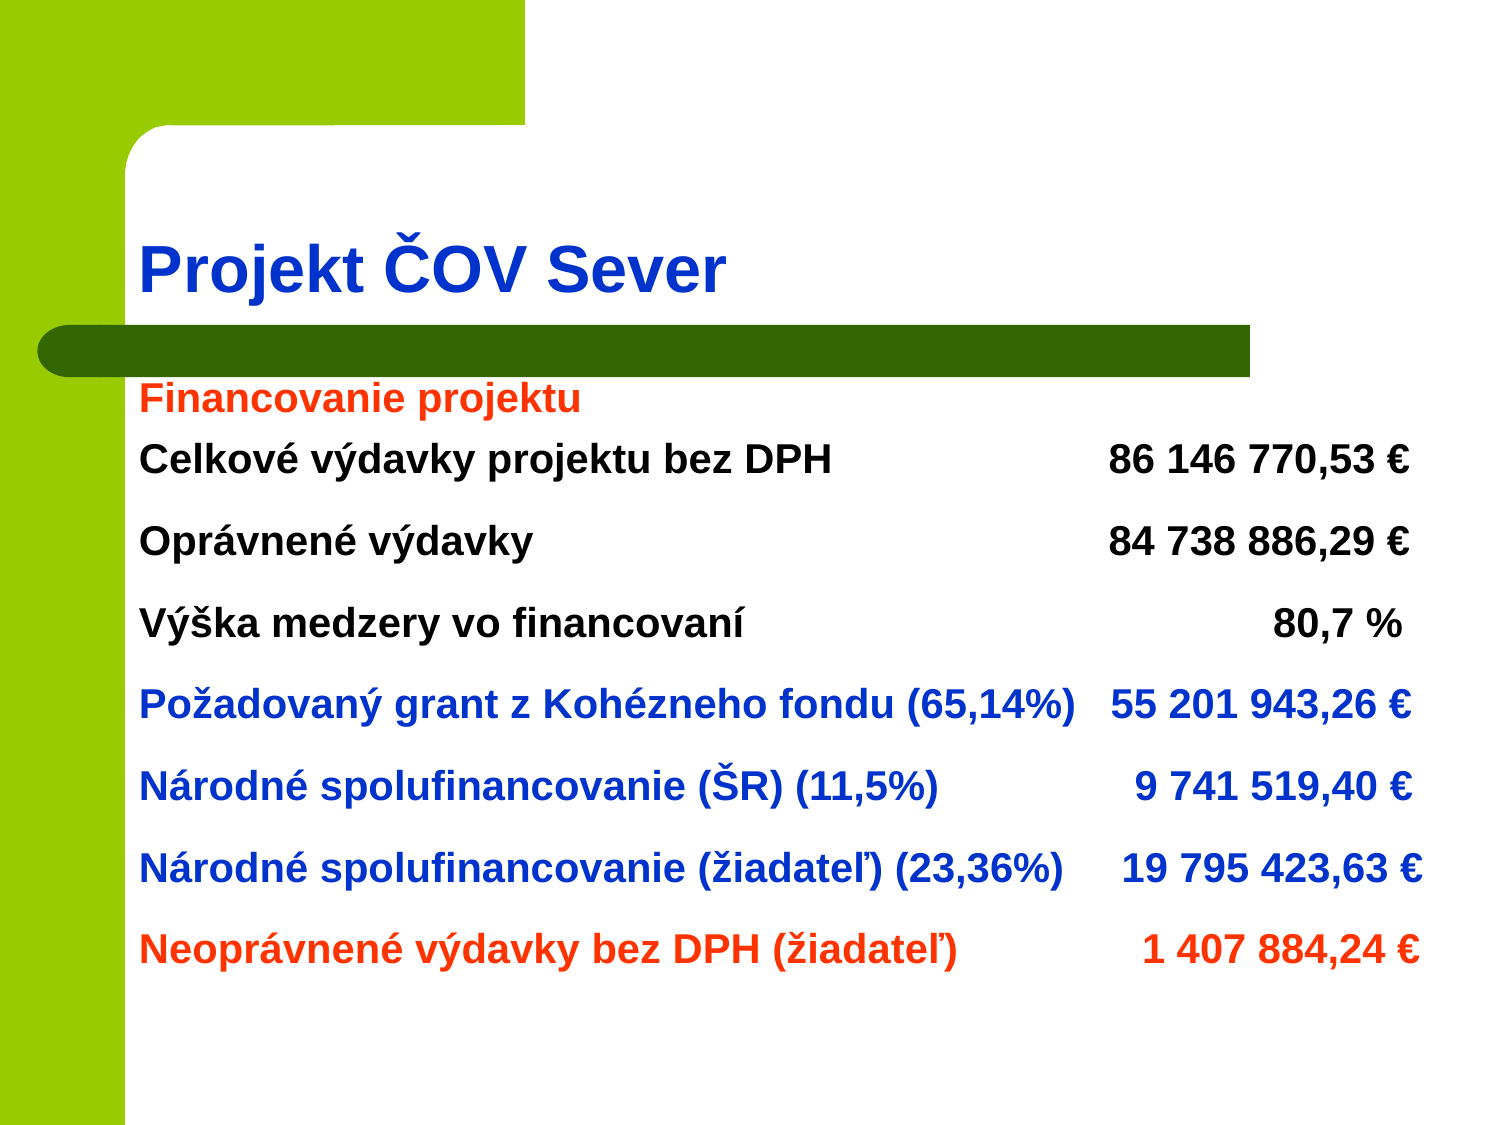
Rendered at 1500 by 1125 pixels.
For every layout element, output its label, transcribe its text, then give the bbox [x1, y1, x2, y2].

title Projekt ČOV Sever [123, 136, 1500, 315]
list Financovanie projektu Celkové výdavky projektu bez DPH 86 146 770,53 € Oprávnené výdavky 84 738 886,29 € Výška medzery vo financovaní 80,7 % Požadovaný grant z Kohézneho fondu (65,14%) 55 201 943,26 € Národné spolufinancovanie (ŠR) (11,5%) 9 741 519,40 € Národné spolufinancovanie (žiadateľ) (23,36%) 19 795 423,63 € Neoprávnené výdavky bez DPH (žiadateľ) 1 407 884,24 € [123, 373, 1500, 1125]
